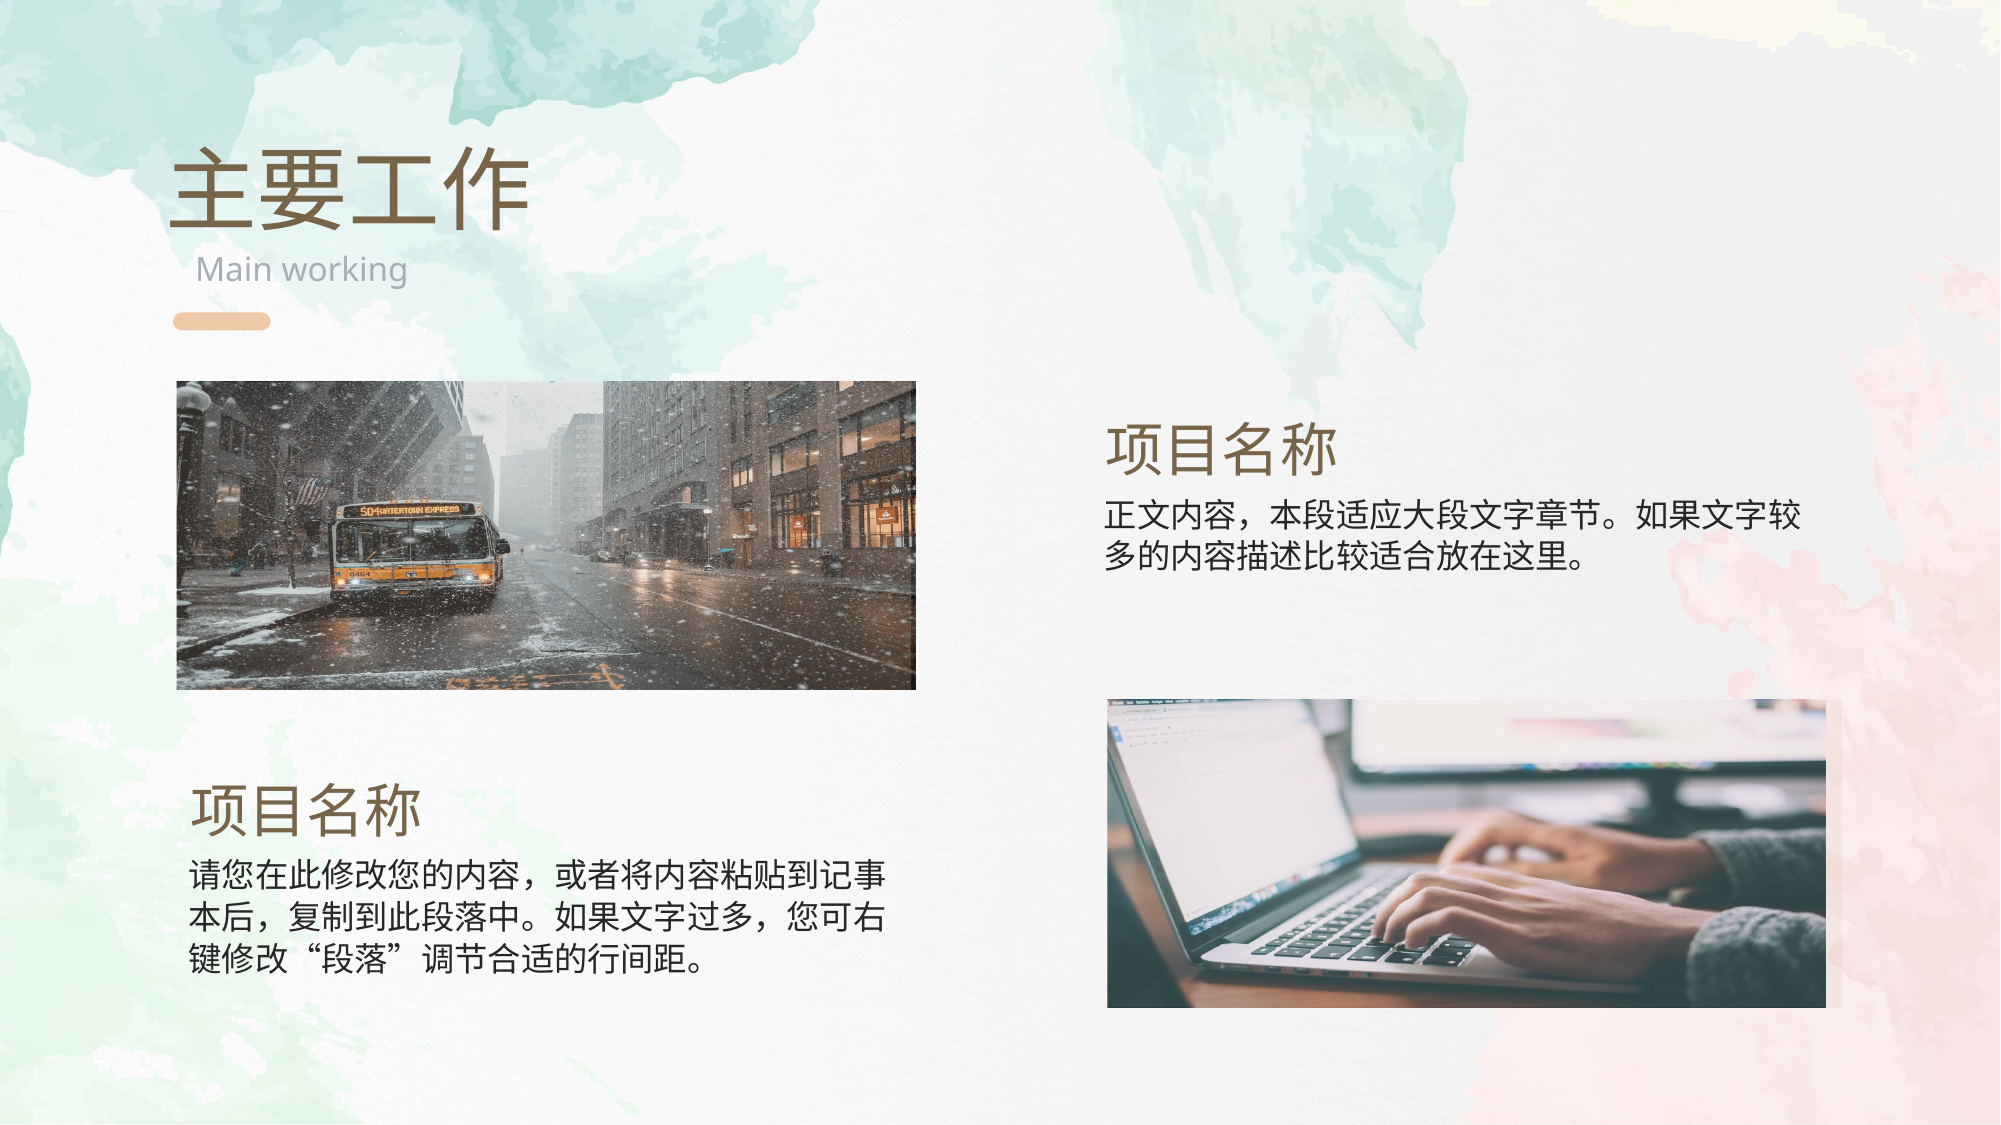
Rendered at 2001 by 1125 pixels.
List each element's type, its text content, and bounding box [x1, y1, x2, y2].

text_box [148, 124, 550, 331]
text_box [1106, 699, 1843, 1009]
text_box [912, 381, 917, 691]
text_box [176, 381, 912, 691]
text_box 请您在此修改您的内容，或者将内容粘贴到记事本后，复制到此段落中。如果文字过多，您可右键修改“段落”调节合适的行间距。 [173, 845, 911, 985]
text_box 项目名称 [1090, 392, 1354, 484]
text_box 项目名称 [175, 752, 439, 845]
picture [0, 0, 2001, 1125]
text_box 正文内容，本段适应大段文字章节。如果文字较多的内容描述比较适合放在这里。 [1088, 484, 1826, 583]
